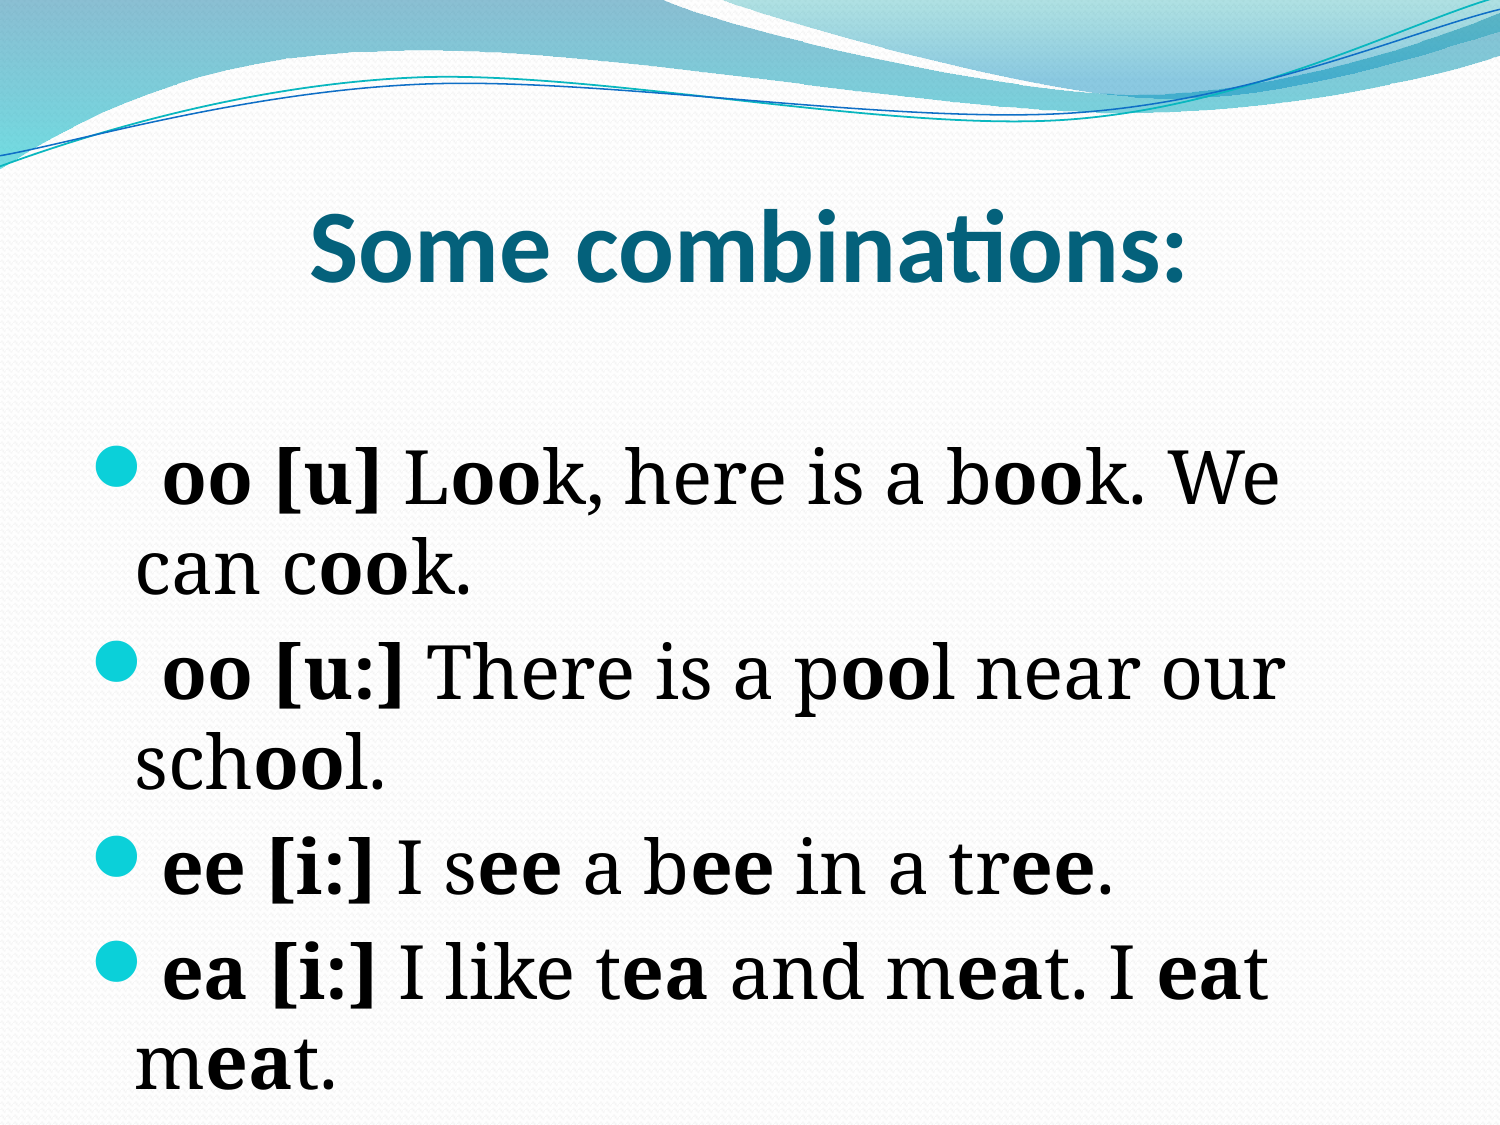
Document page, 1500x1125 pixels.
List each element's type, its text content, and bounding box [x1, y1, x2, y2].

title Some combinations: [75, 115, 1425, 303]
list oo [u] Look, here is a book. We can cook. oo [u:] There is a pool near our school. ee [i:] I see a bee in a tree. ea [i:] I like tea and meat. I eat meat. [75, 317, 1425, 1038]
